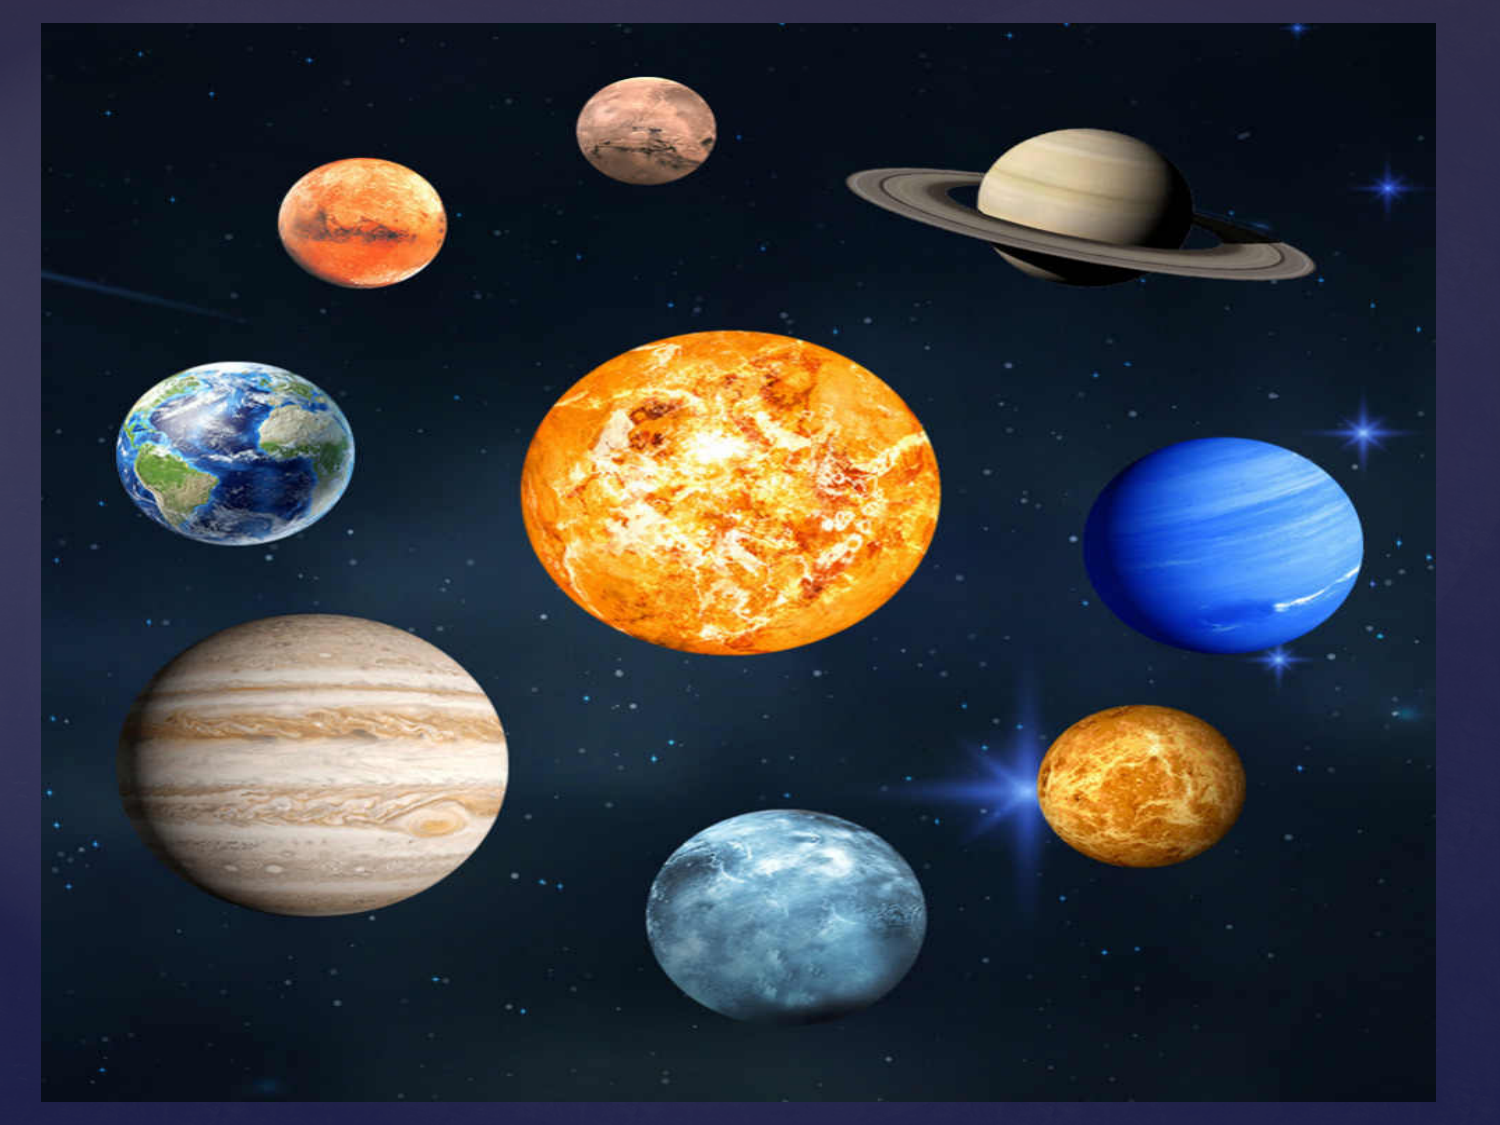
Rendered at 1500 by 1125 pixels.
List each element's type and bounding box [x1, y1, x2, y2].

picture [40, 23, 1436, 1103]
